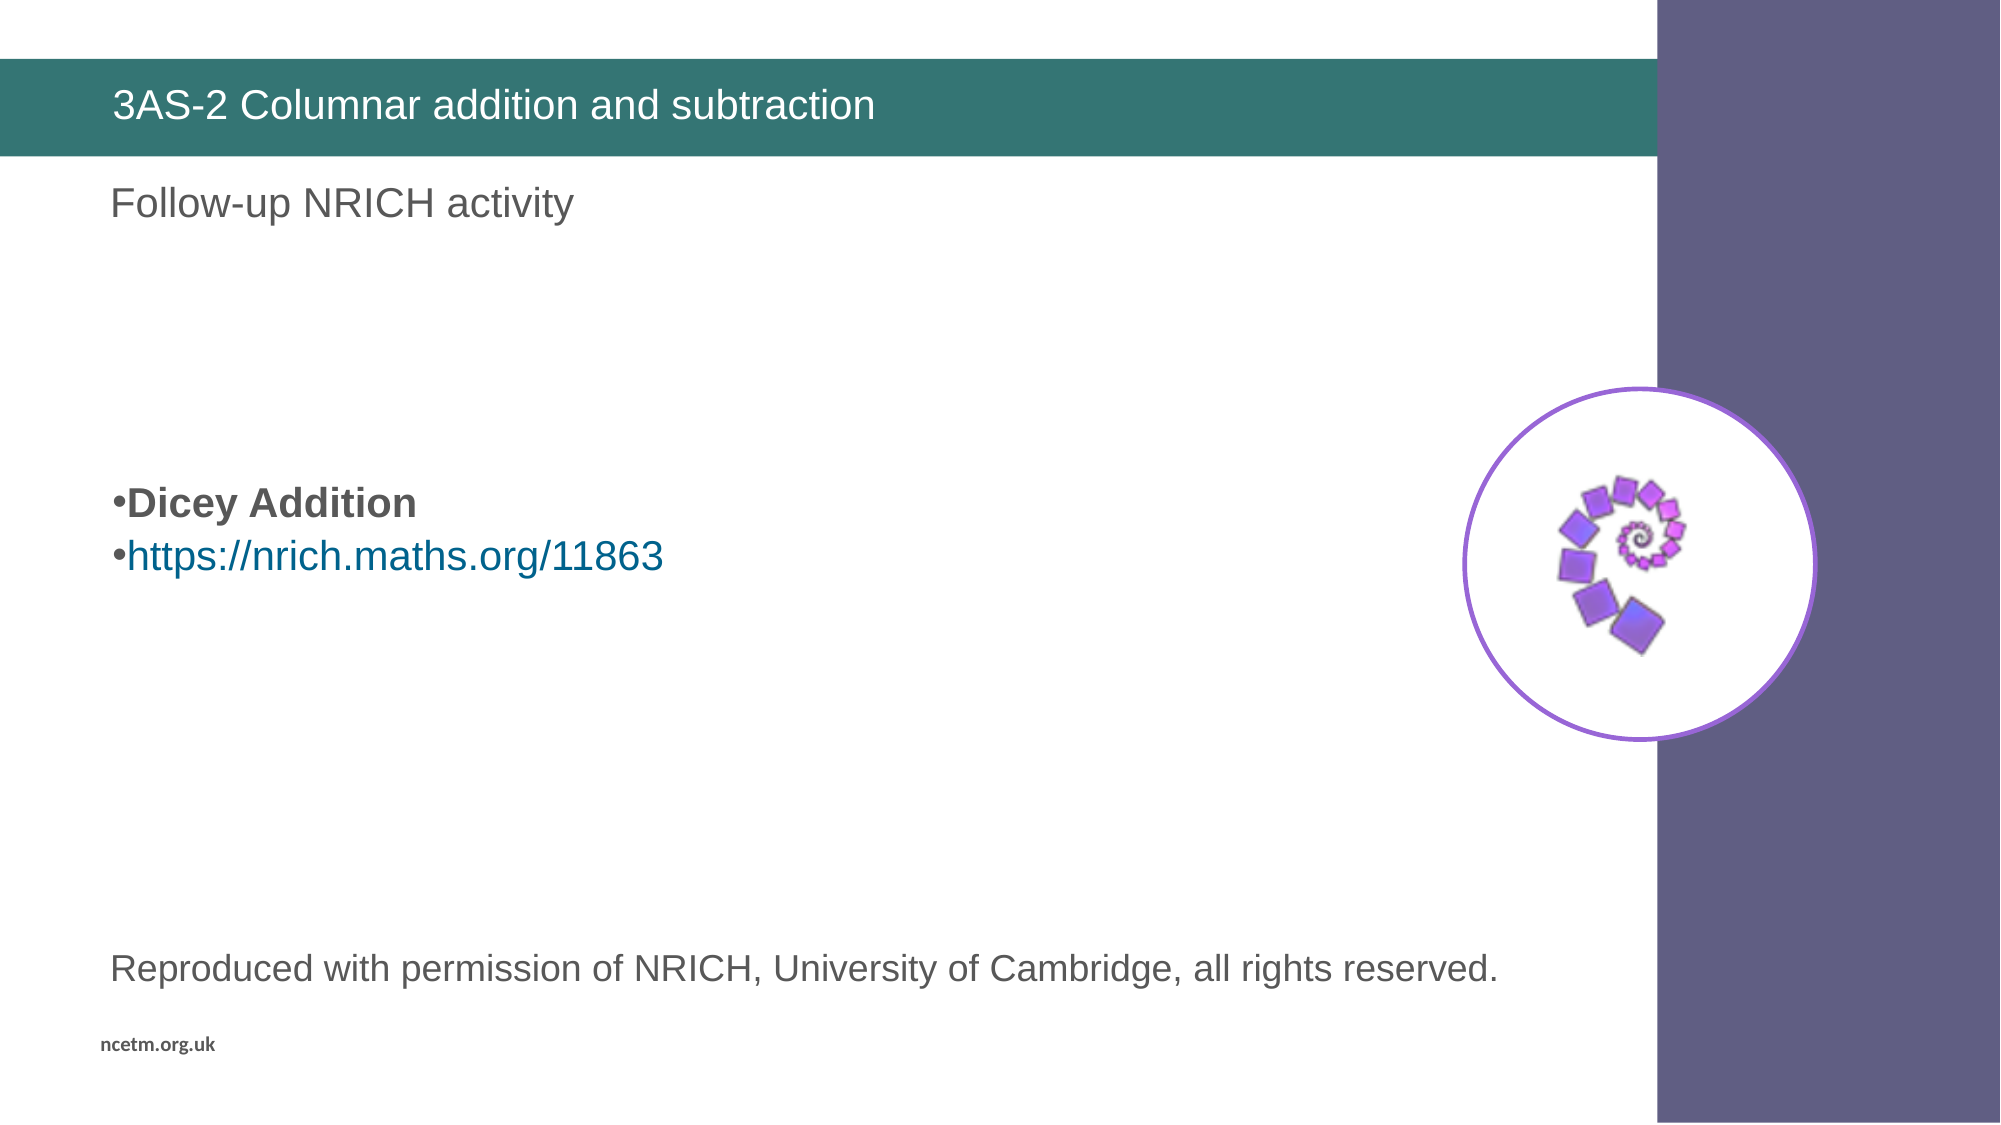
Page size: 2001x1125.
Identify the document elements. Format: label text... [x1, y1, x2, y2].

title 3AS-2 Columnar addition and subtraction [97, 76, 1945, 147]
list Dicey Addition https://nrich.maths.org/11863 [97, 255, 1394, 772]
picture [1556, 468, 1720, 657]
